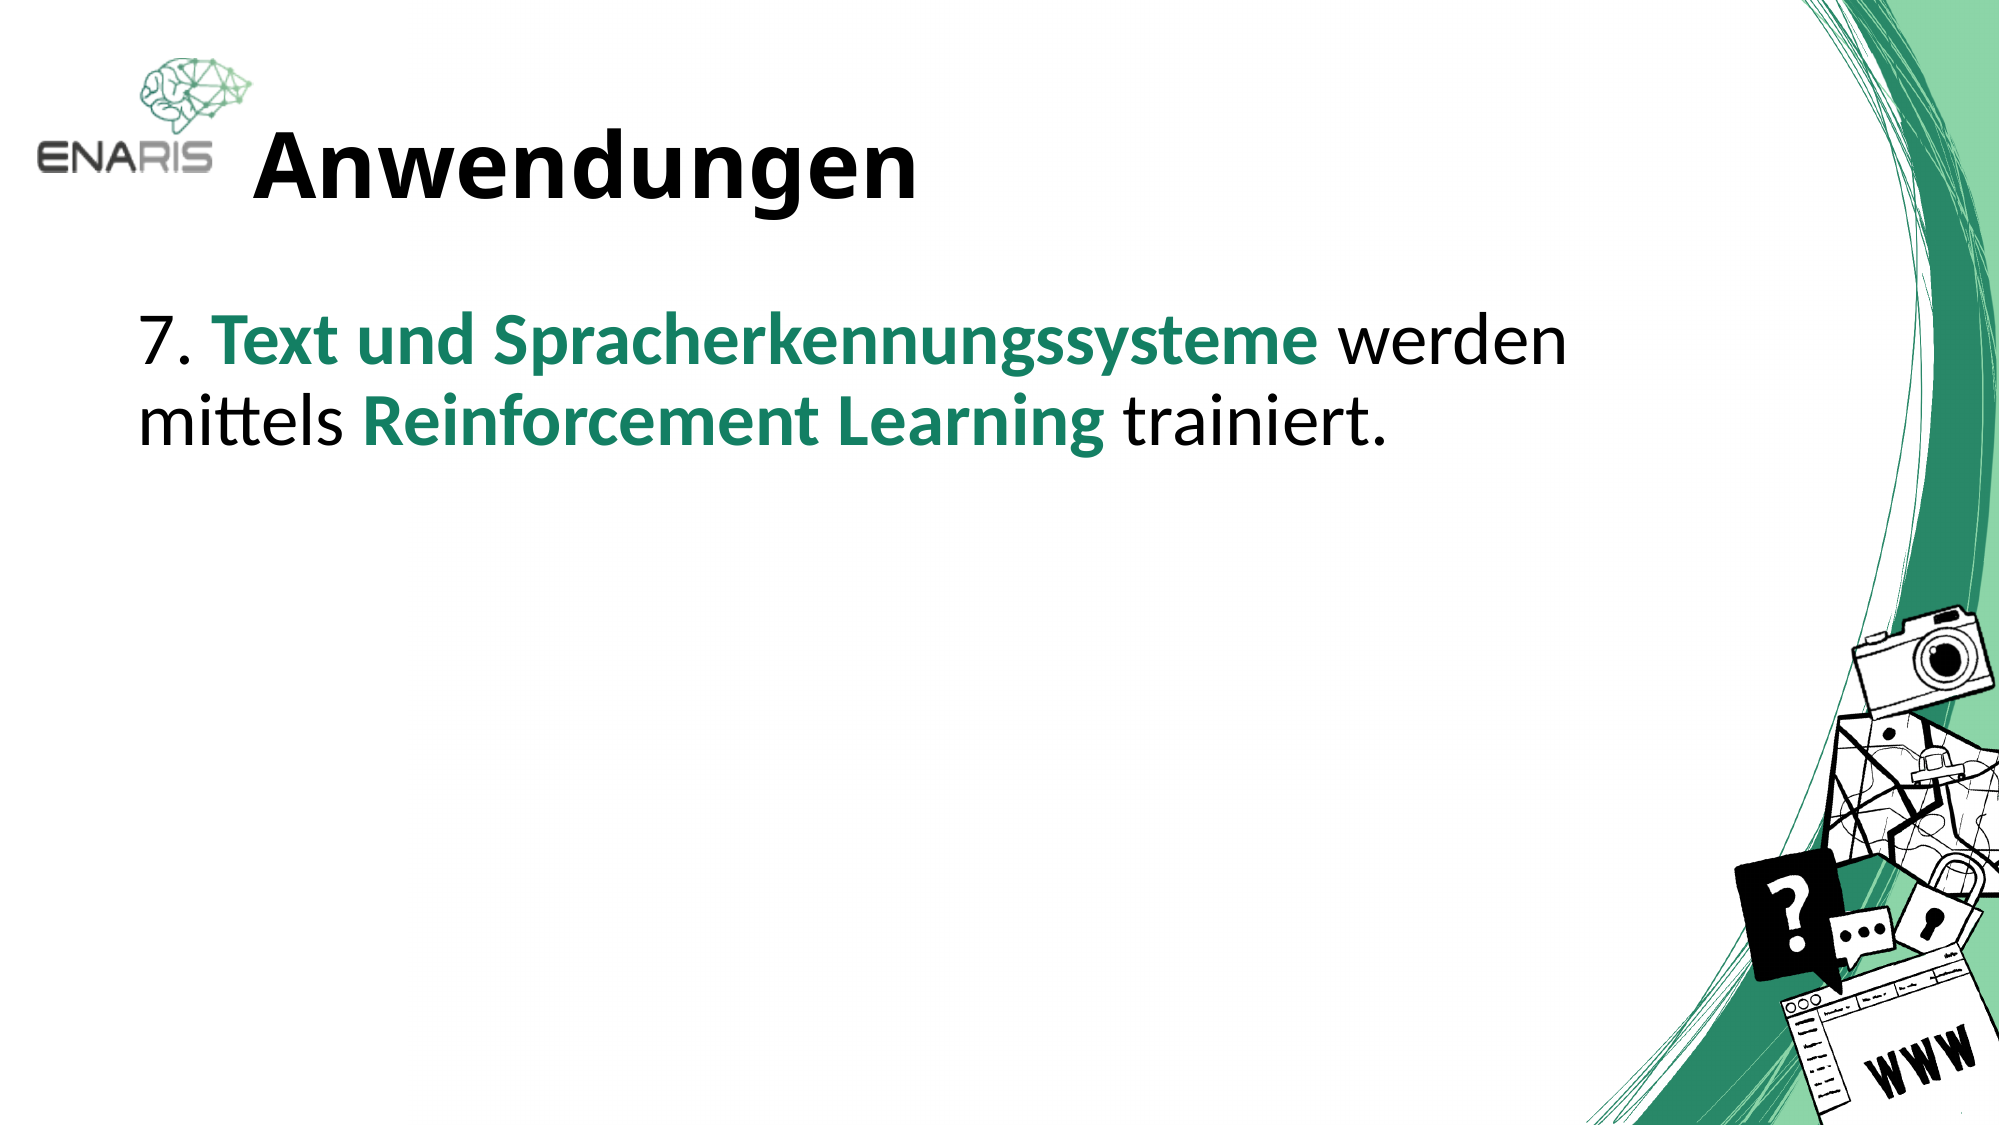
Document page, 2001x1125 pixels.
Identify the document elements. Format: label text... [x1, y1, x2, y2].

title Anwendungen [253, 59, 1863, 278]
list 7. Text und Spracherkennungssysteme werden mittels Reinforcement Learning trainiert. [137, 299, 1728, 1014]
picture [408, 0, 1999, 1125]
picture [37, 58, 254, 173]
